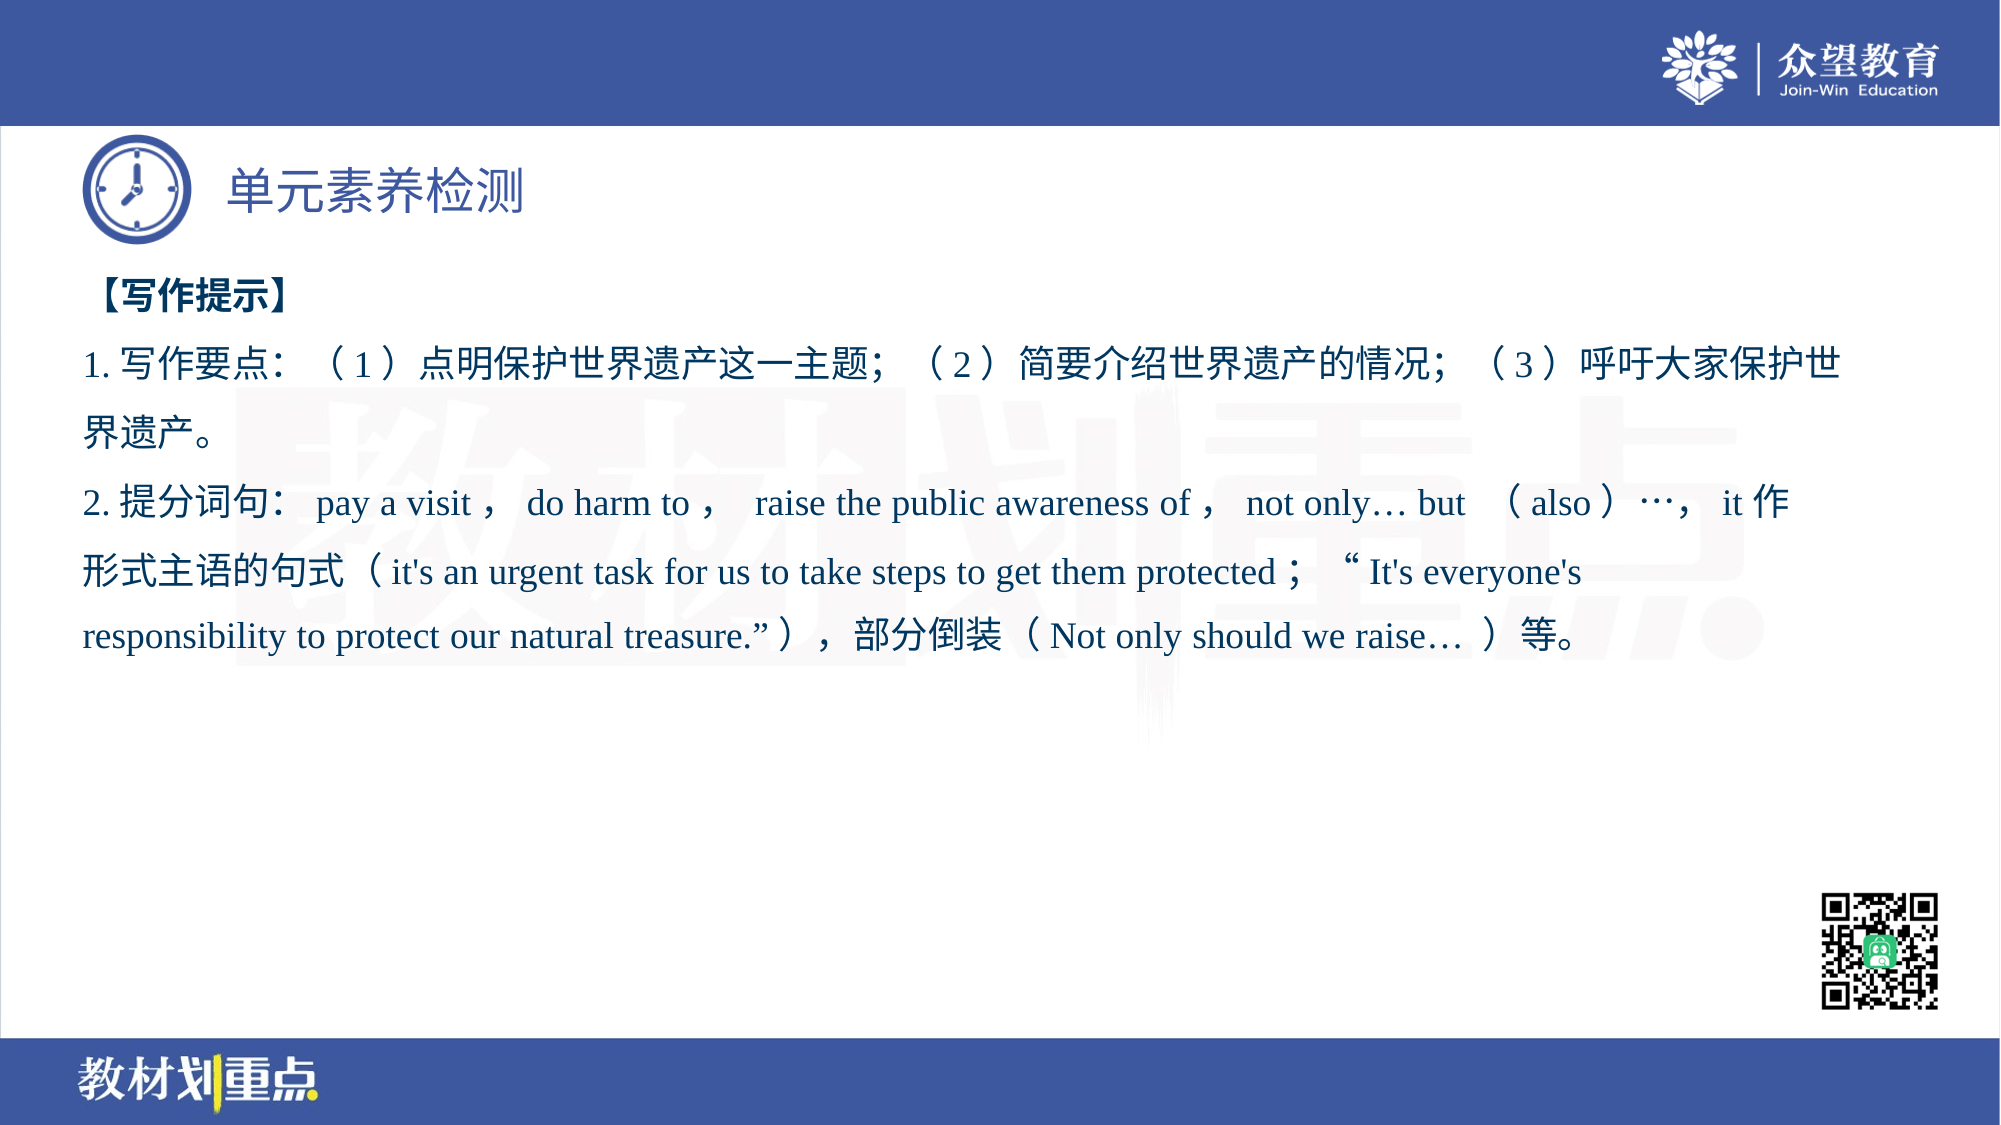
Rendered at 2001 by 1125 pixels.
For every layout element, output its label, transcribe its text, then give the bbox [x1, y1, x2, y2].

picture [0, 0, 2000, 1125]
text_box 【写作提示】 1.写作要点：（1）点明保护世界遗产这一主题；（2）简要介绍世界遗产的情况；（3）呼吁大家保护世 界遗产。 2.提分词句：pay a visit，do harm to， raise the public awareness of，not only… but （also）…，it作 形式主语的句式（it's an urgent task for us to take steps to get them protected；“It's everyone's responsibility to protect our natural treasure.”），部分倒装（Not only should we raise… ）等。 [82, 247, 1817, 650]
